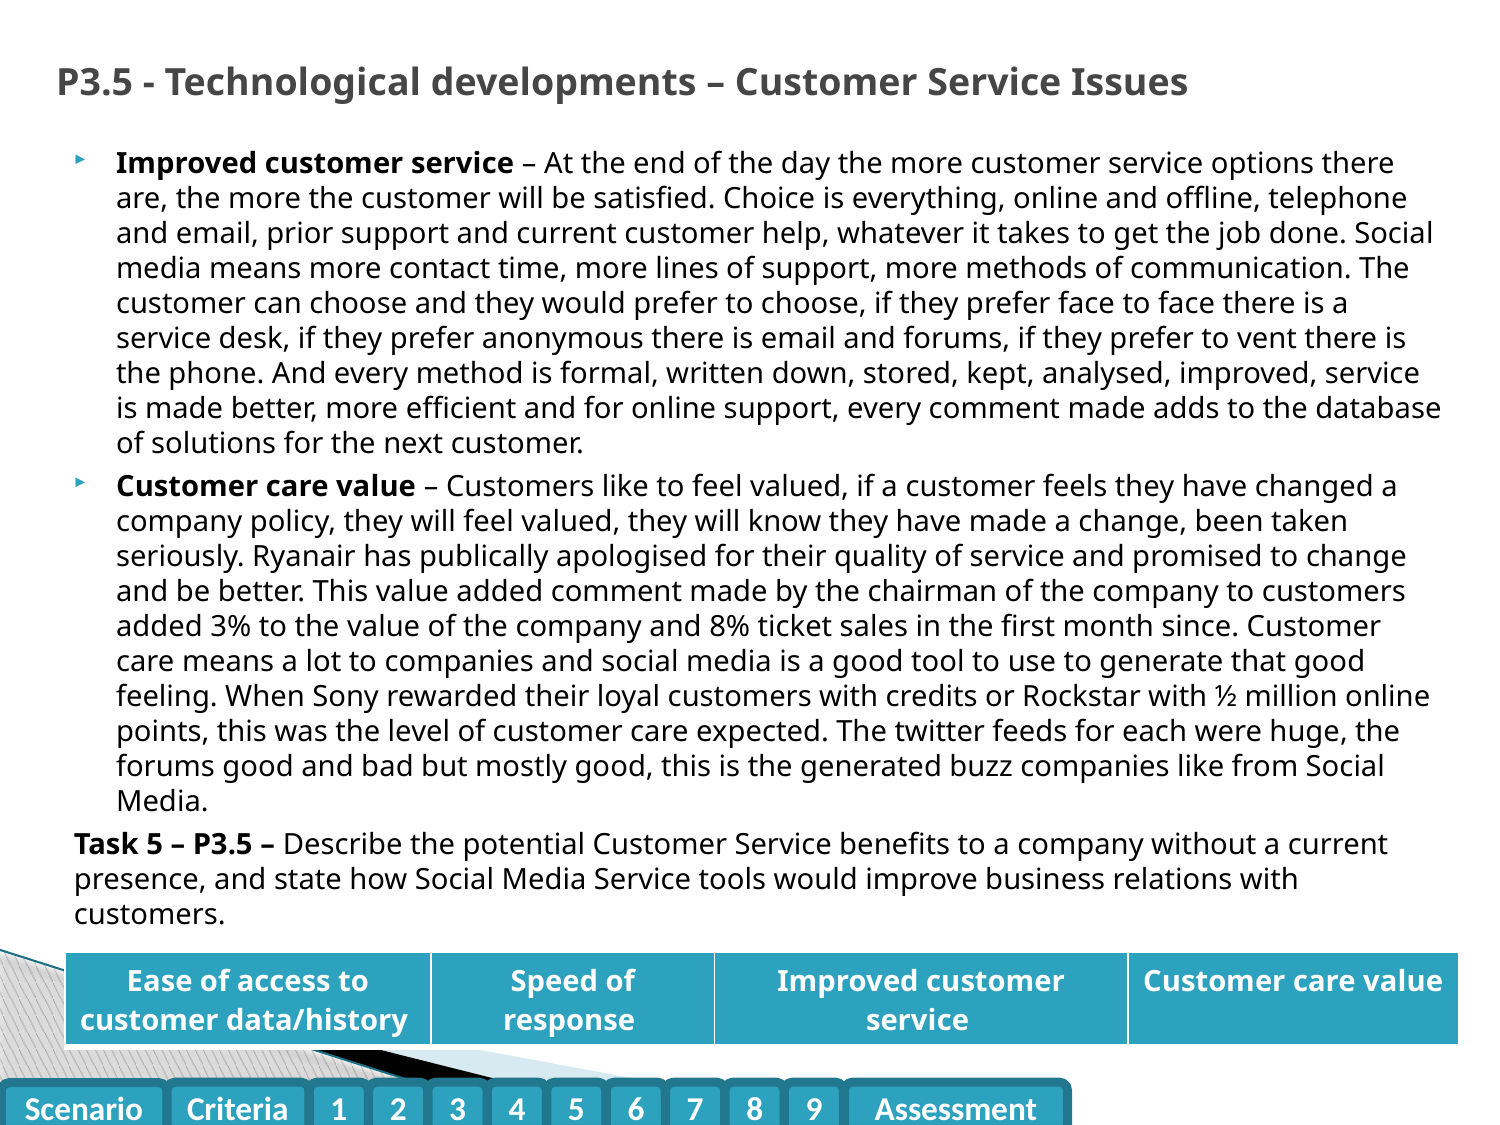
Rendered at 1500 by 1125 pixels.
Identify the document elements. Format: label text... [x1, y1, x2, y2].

table_header Ease of access to customer data/history [66, 953, 430, 1044]
table_header Speed of response [432, 953, 714, 1044]
table_header Improved customer service [715, 953, 1127, 1044]
title P3.5 - Technological developments – Customer Service Issues [41, 18, 1459, 126]
table_header Customer care value [1129, 953, 1458, 1044]
list Improved customer service – At the end of the day the more customer service options there are, the more the customer will be satisfied. Choice is everything, online and offline, telephone and email, prior support and current customer help, whatever it takes to get the job done. Social media means more contact time, more lines of support, more methods of communication. The customer can choose and they would prefer to choose, if they prefer face to face there is a service desk, if they prefer anonymous there is email and forums, if they prefer to vent there is the phone. And every method is formal, written down, stored, kept, analysed, improved, service is made better, more efficient and for online support, every comment made adds to the database of solutions for the next customer. Customer care value – Customers like to feel valued, if a customer feels they have changed a company policy, they will feel valued, they will know they have made a change, been taken seriously. Ryanair has publically apologised for their quality of service and promised to change and be better. This value added comment made by the chairman of the company to customers added 3% to the value of the company and 8% ticket sales in the first month since. Customer care means a lot to companies and social media is a good tool to use to generate that good feeling. When Sony rewarded their loyal customers with credits or Rockstar with ½ million online points, this was the level of customer care expected. The twitter feeds for each were huge, the forums good and bad but mostly good, this is the generated buzz companies like from Social Media. Task 5 – P3.5 – Describe the potential Customer Service benefits to a company without a current presence, and state how Social Media Service tools would improve business relations with customers. [41, 137, 1460, 917]
